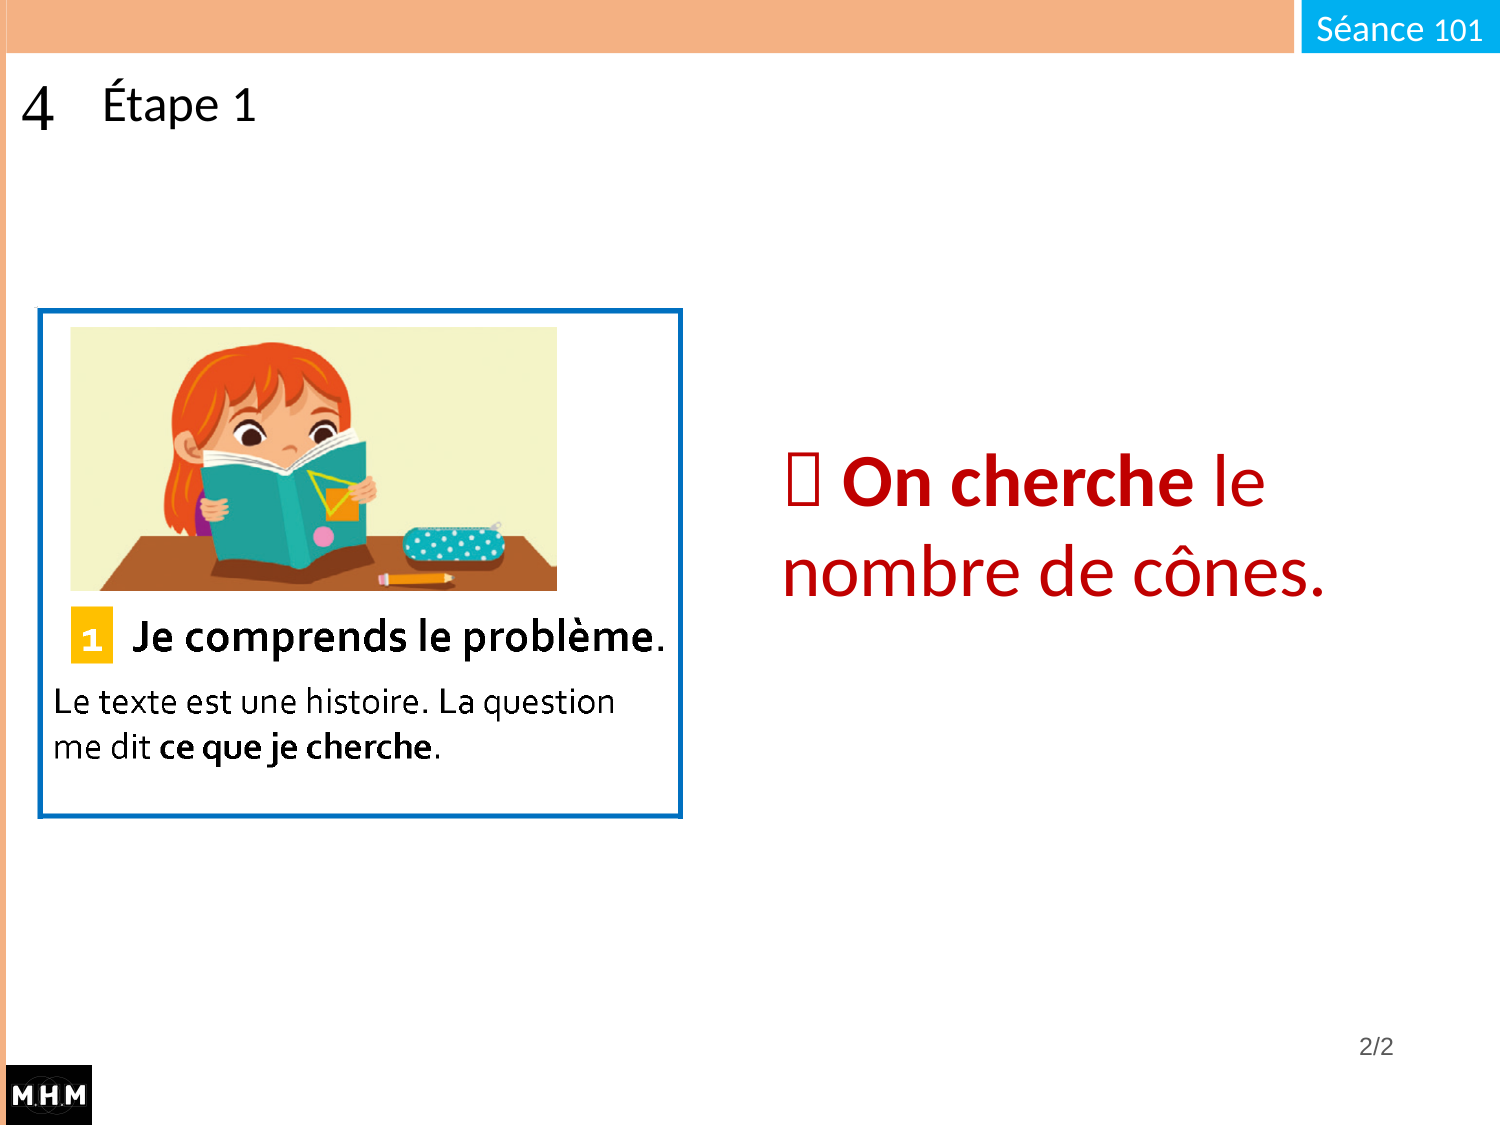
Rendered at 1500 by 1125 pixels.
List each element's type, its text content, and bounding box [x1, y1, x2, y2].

title Étape 1 [87, 32, 1382, 140]
text_box 2/2 [1339, 1022, 1414, 1068]
text_box  On cherche le nombre de cônes. [766, 424, 1476, 620]
picture [34, 306, 684, 819]
picture [6, 1065, 92, 1125]
